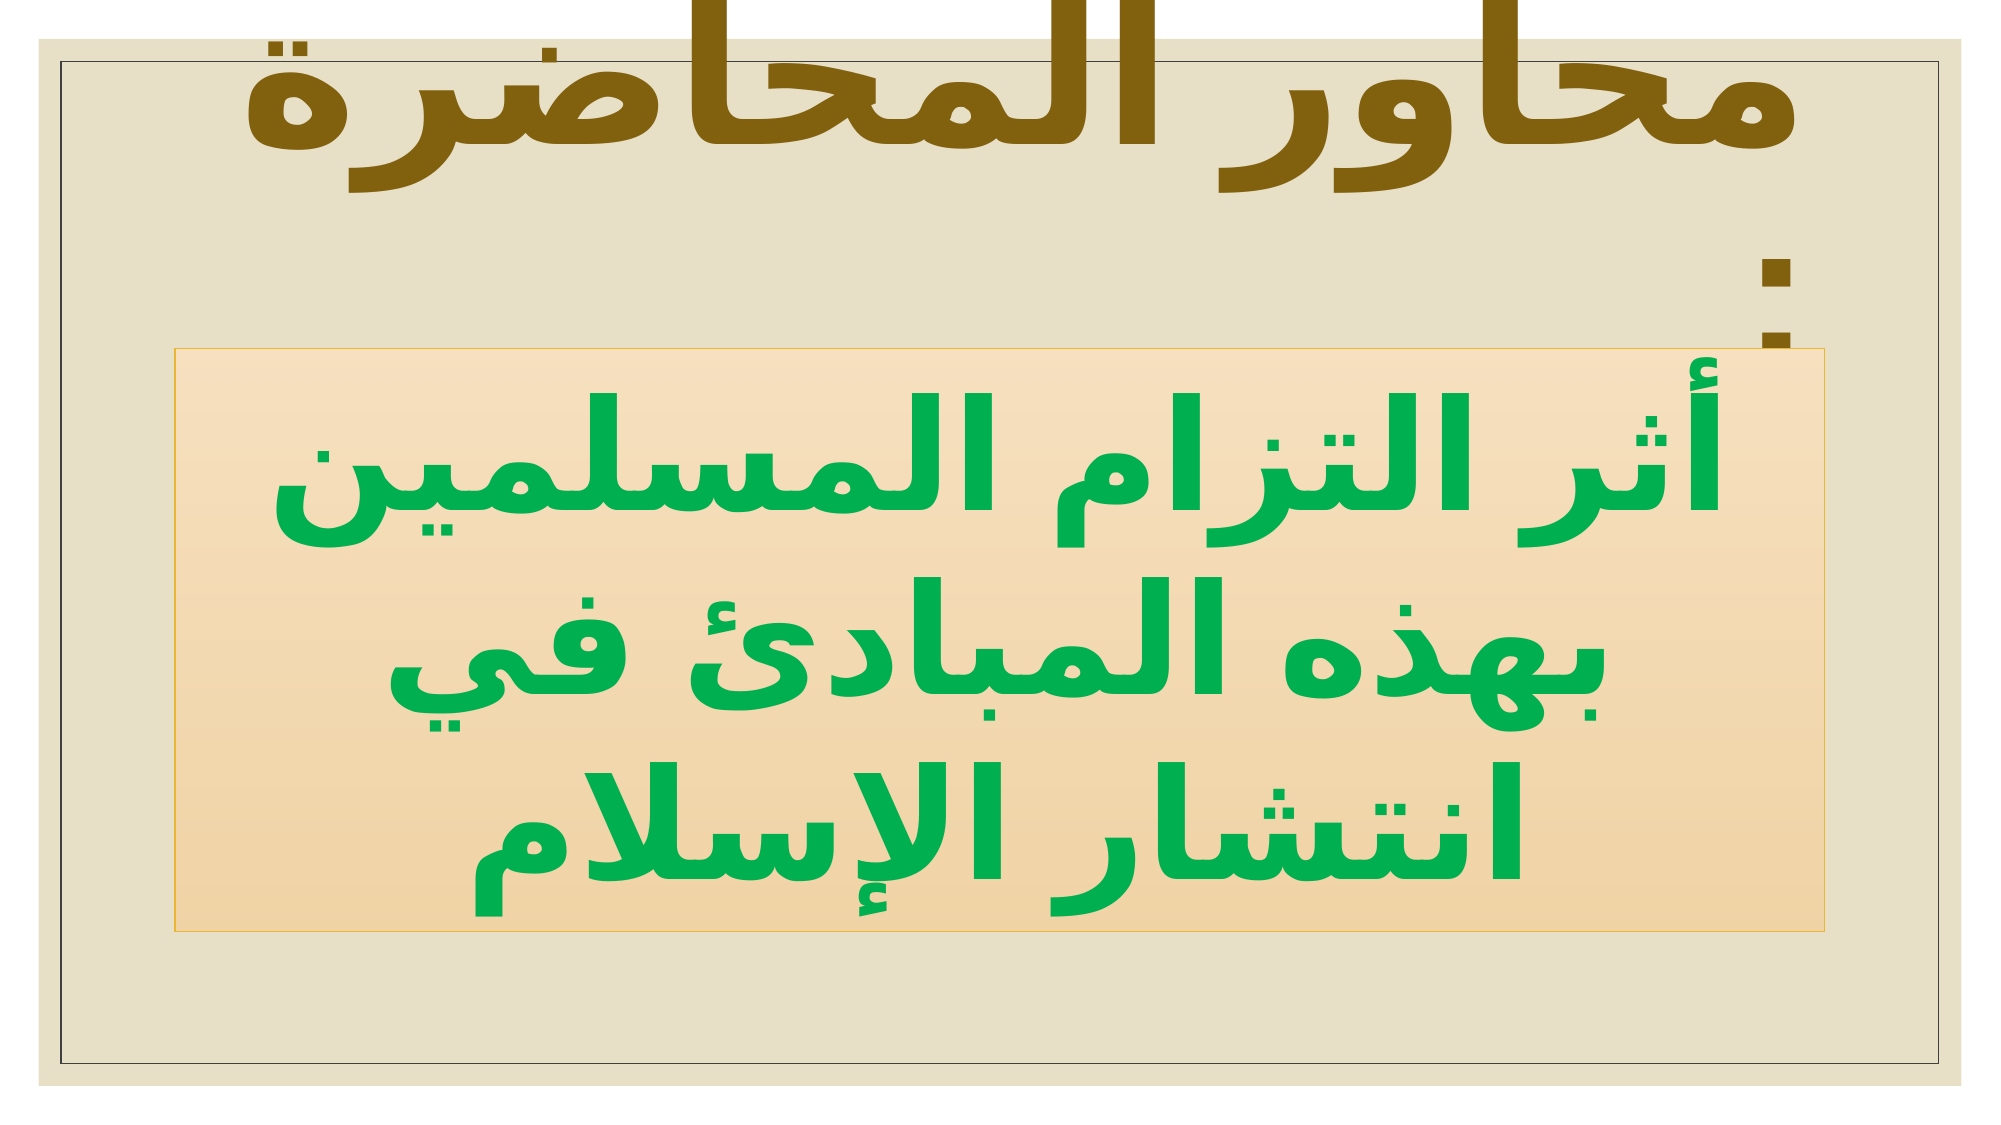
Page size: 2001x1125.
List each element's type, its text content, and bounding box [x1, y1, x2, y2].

list أثر التزام المسلمين بهذه المبادئ في انتشار الإسلام [174, 348, 1825, 932]
title محاور المحاضرة : [174, 92, 1825, 283]
